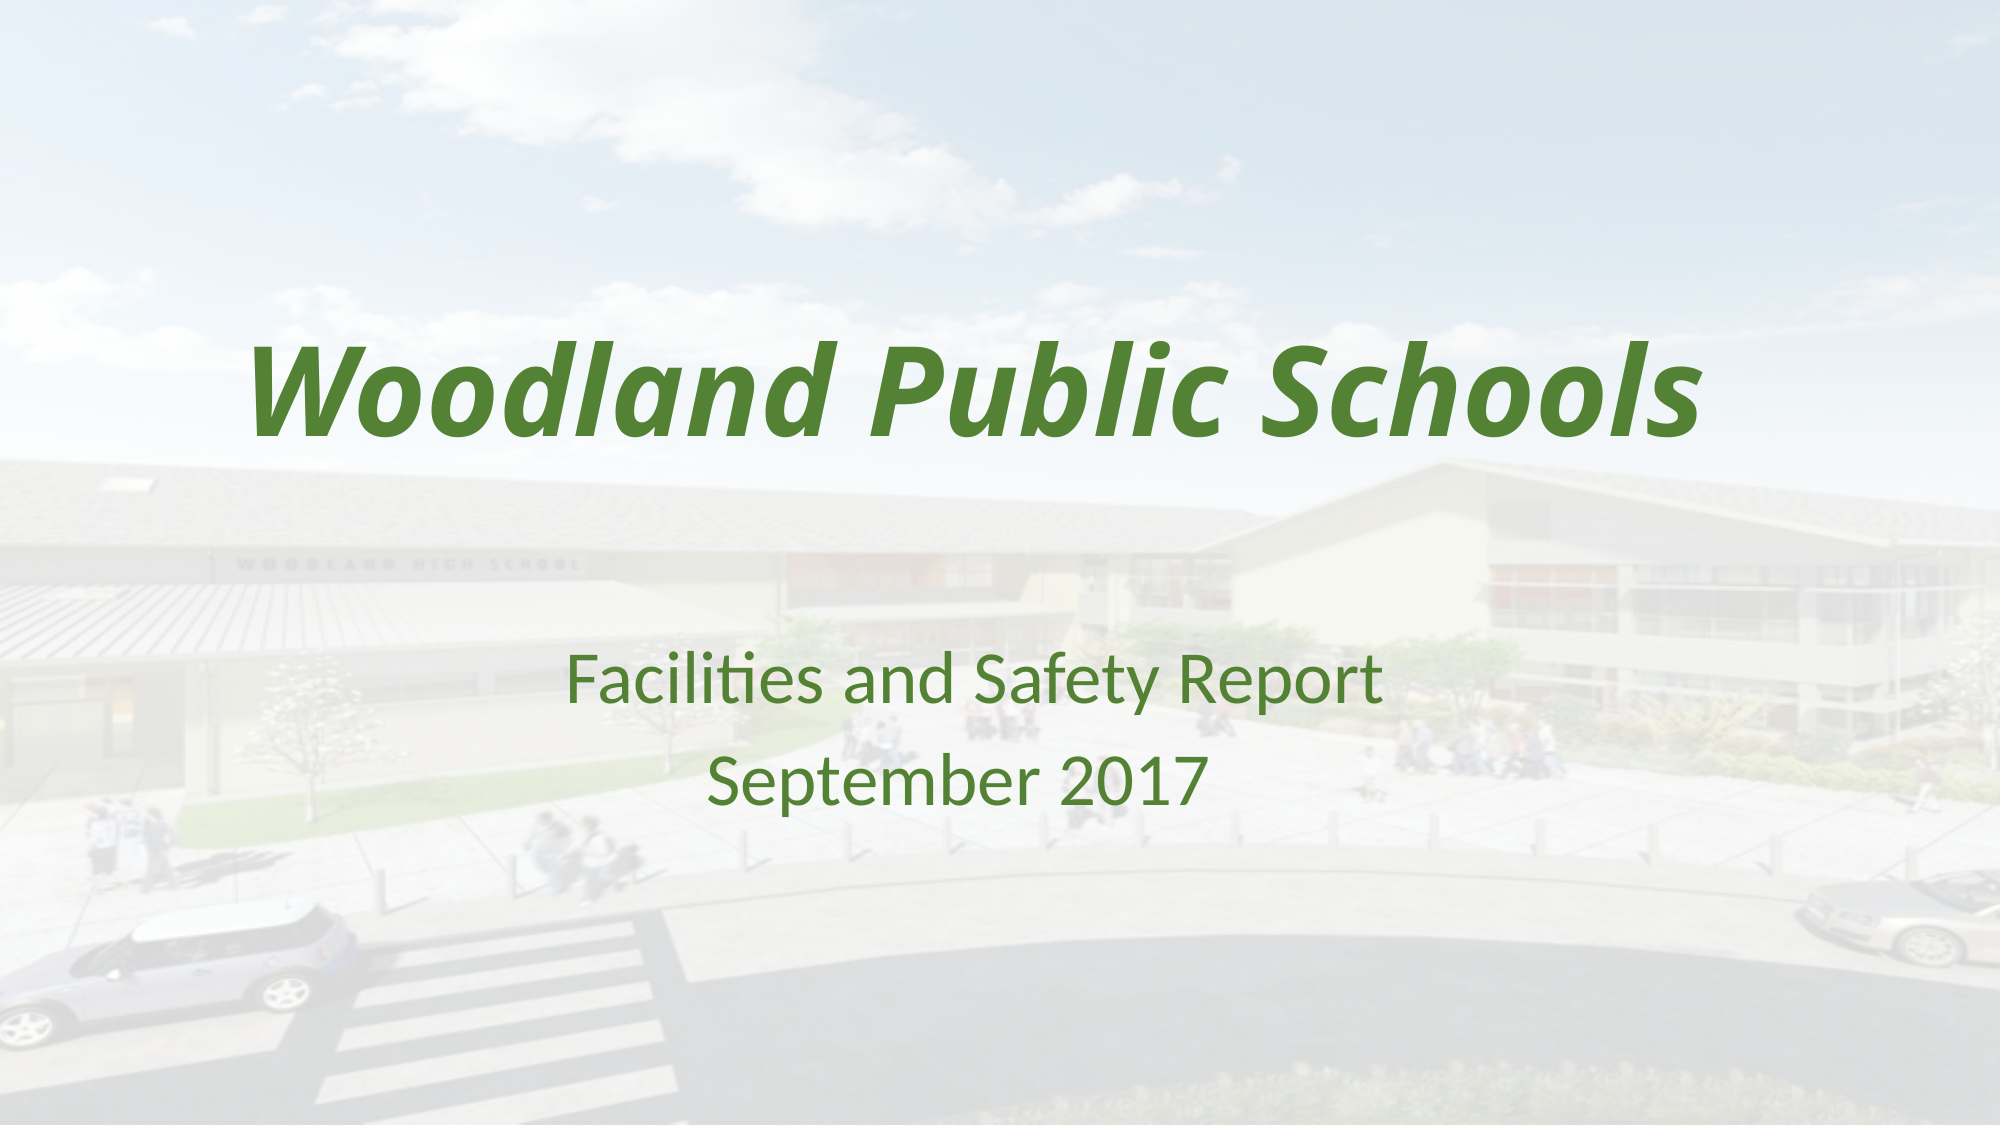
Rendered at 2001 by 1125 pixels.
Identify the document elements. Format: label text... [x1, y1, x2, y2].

subtitle Facilities and Safety Report September 2017 [225, 631, 1726, 903]
title Woodland Public Schools [200, 80, 1750, 472]
